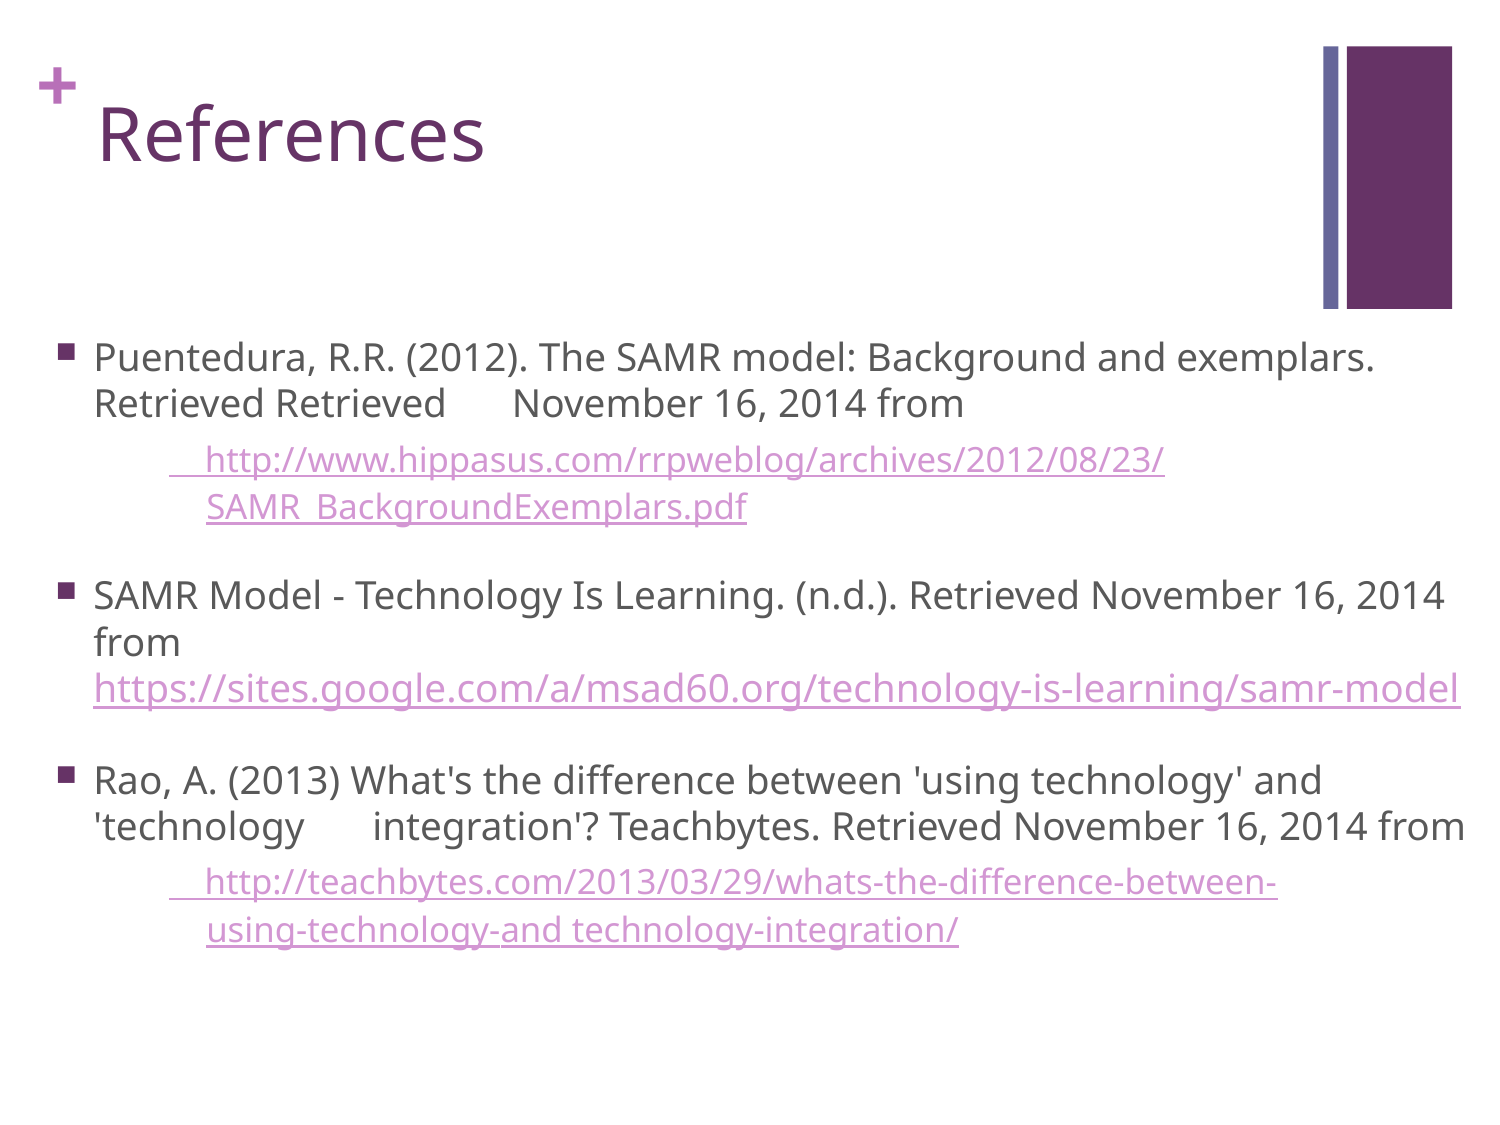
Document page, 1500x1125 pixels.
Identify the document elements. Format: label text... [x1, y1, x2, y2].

title References [81, 79, 1322, 263]
list Puentedura, R.R. (2012). The SAMR model: Background and exemplars. Retrieved Retrieved November 16, 2014 from http://www.hippasus.com/rrpweblog/archives/2012/08/23/SAMR_BackgroundExemplars.pdf SAMR Model - Technology Is Learning. (n.d.). Retrieved November 16, 2014 from https://sites.google.com/a/msad60.org/technology-is-learning/samr-model Rao, A. (2013) What's the difference between 'using technology' and 'technology integration'? Teachbytes. Retrieved November 16, 2014 from http://teachbytes.com/2013/03/29/whats-the-difference-between-using-technology-and technology-integration/ [40, 324, 1500, 1005]
